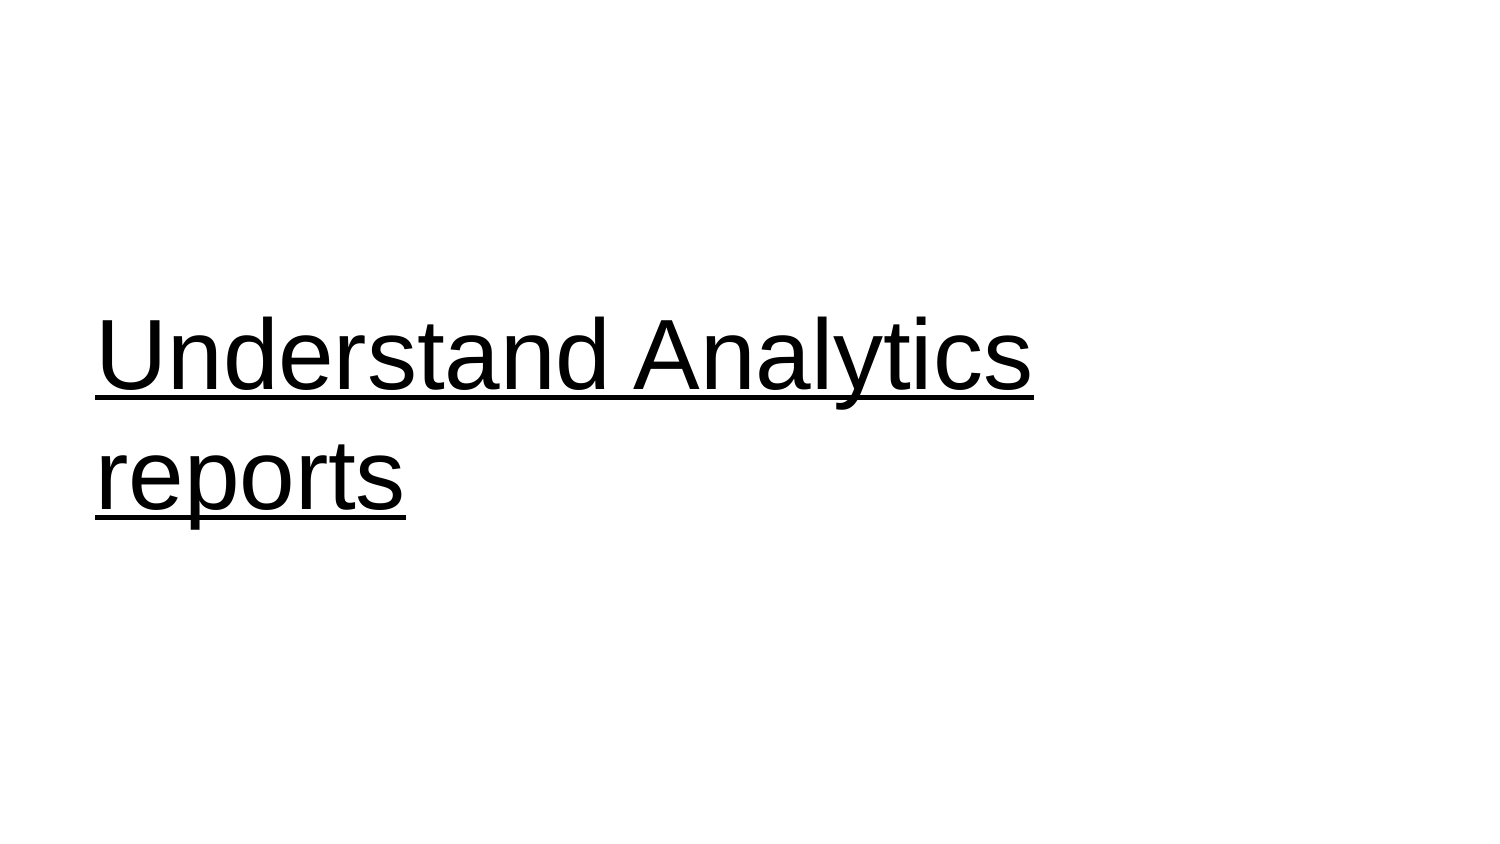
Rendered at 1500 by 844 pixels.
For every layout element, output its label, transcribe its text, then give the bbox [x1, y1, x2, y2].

title Understand Analytics reports [80, 73, 1125, 745]
